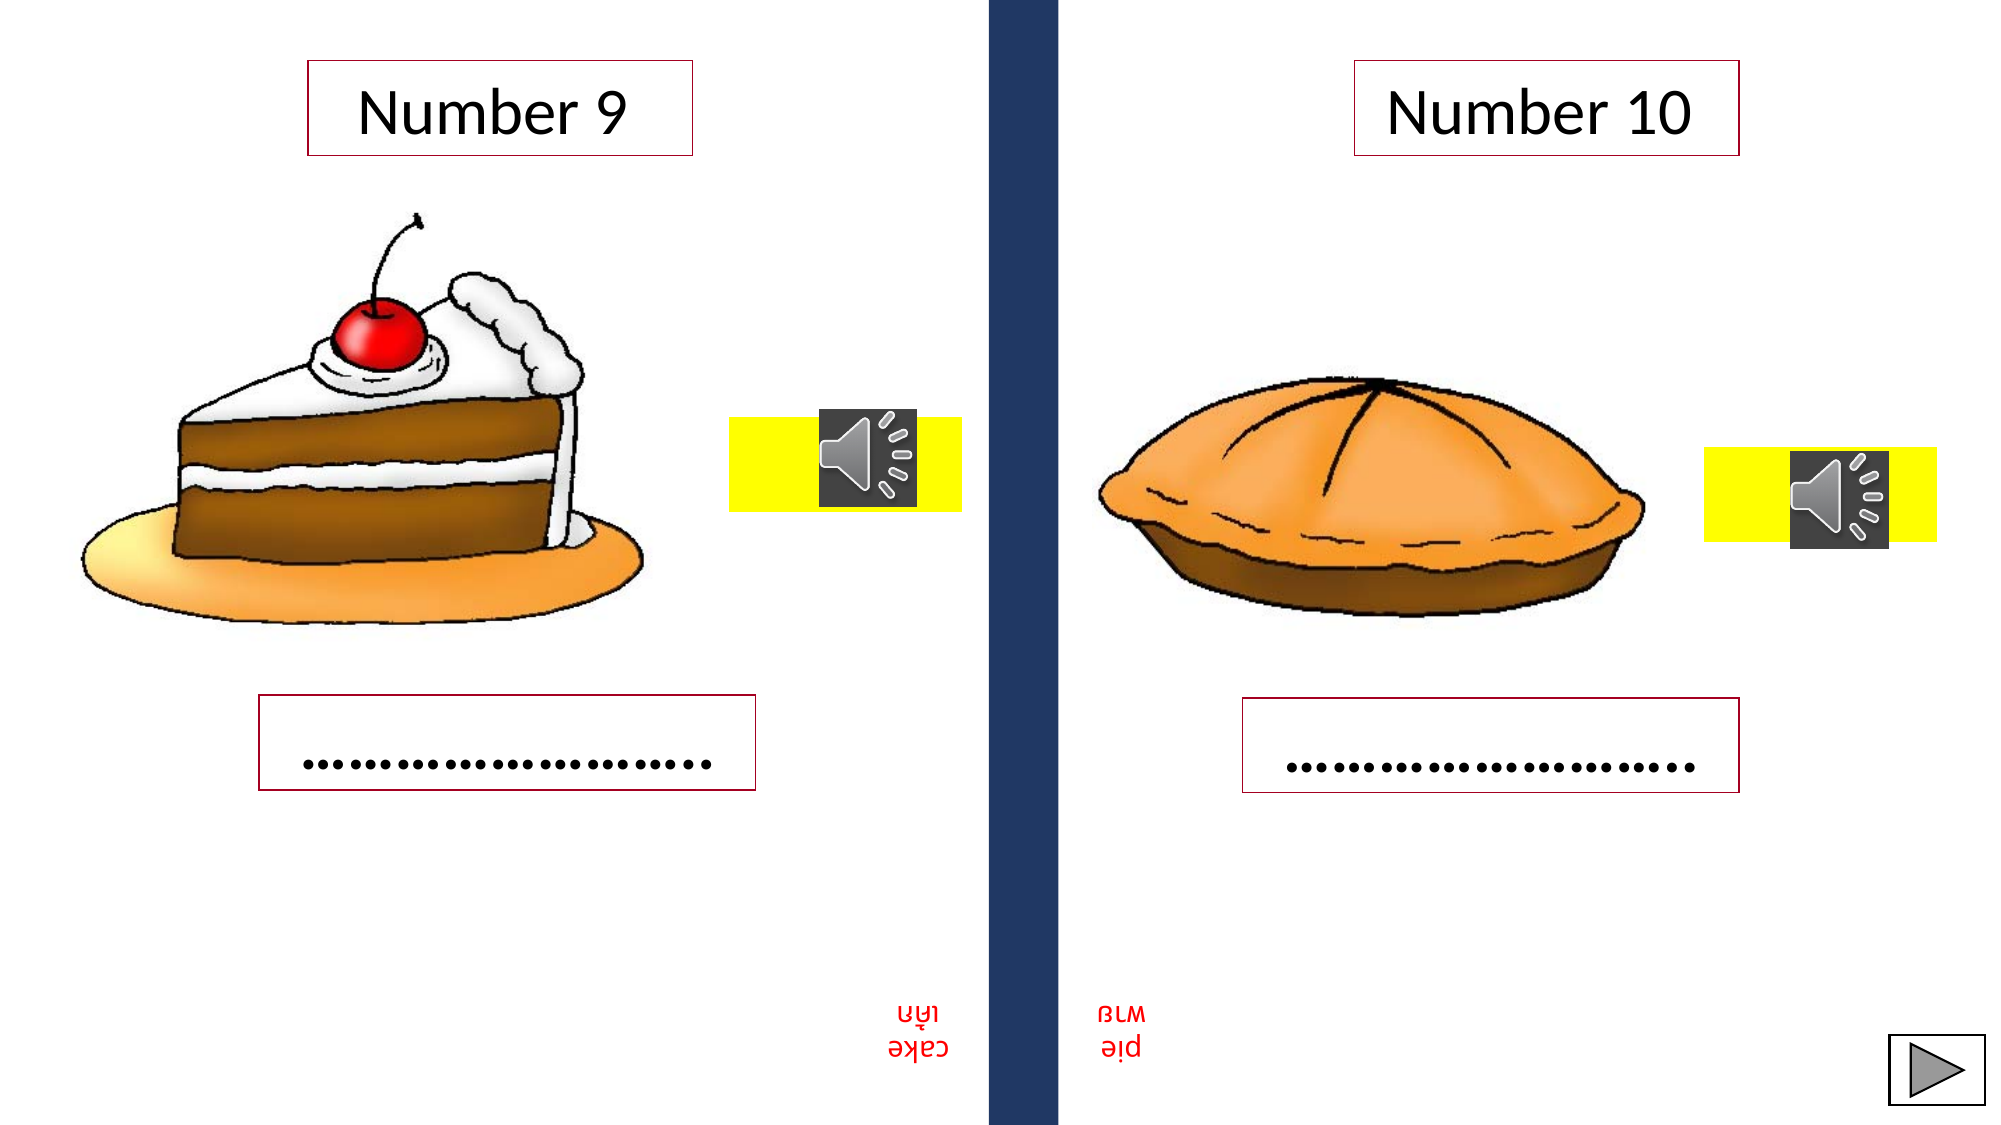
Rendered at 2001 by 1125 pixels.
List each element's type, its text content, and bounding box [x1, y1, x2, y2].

table_header [1704, 447, 1937, 542]
text_box cake เค้ก [855, 992, 982, 1078]
text_box [988, 0, 1059, 1125]
text_box [1888, 1034, 1986, 1106]
picture [1092, 328, 1668, 662]
text_box Number 9 [308, 60, 693, 156]
text_box pie พาย [1062, 992, 1181, 1078]
text_box …………………….. [1242, 697, 1739, 793]
table_header [729, 417, 962, 512]
text_box Number 10 [1354, 60, 1739, 156]
picture [818, 407, 919, 508]
picture [1789, 449, 1890, 550]
picture [25, 190, 686, 662]
text_box …………………….. [259, 695, 756, 790]
